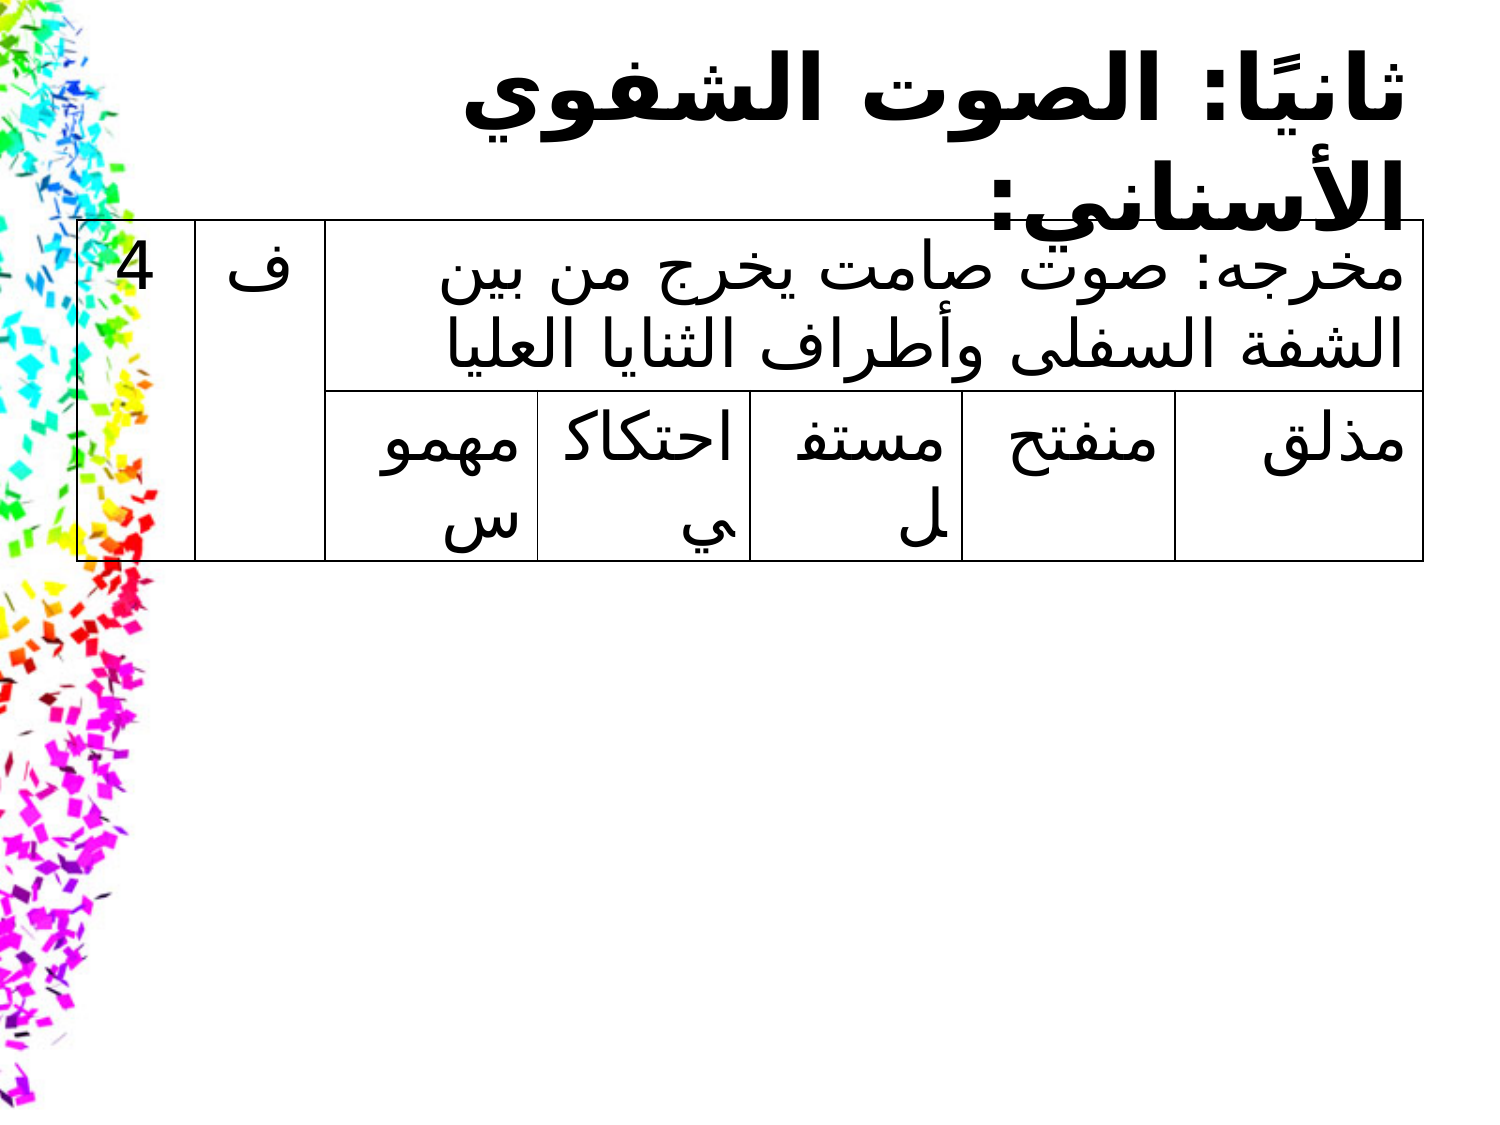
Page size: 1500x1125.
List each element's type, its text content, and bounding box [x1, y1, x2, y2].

table_header مخرجه: صوت صامت يخرج من بين الشفة السفلى وأطراف الثنايا العليا [326, 221, 1422, 390]
table_header ف [196, 221, 324, 560]
picture [0, 0, 1500, 1125]
table_cell منفتح [963, 392, 1174, 560]
title ثانيًا: الصوت الشفوي الأسناني: [75, 45, 1425, 233]
table_cell احتكاكي [538, 392, 749, 560]
table_cell مستفل [751, 392, 961, 560]
table_cell مهموس [326, 392, 537, 560]
table_header 4 [78, 221, 194, 560]
table_cell مذلق [1176, 392, 1422, 560]
